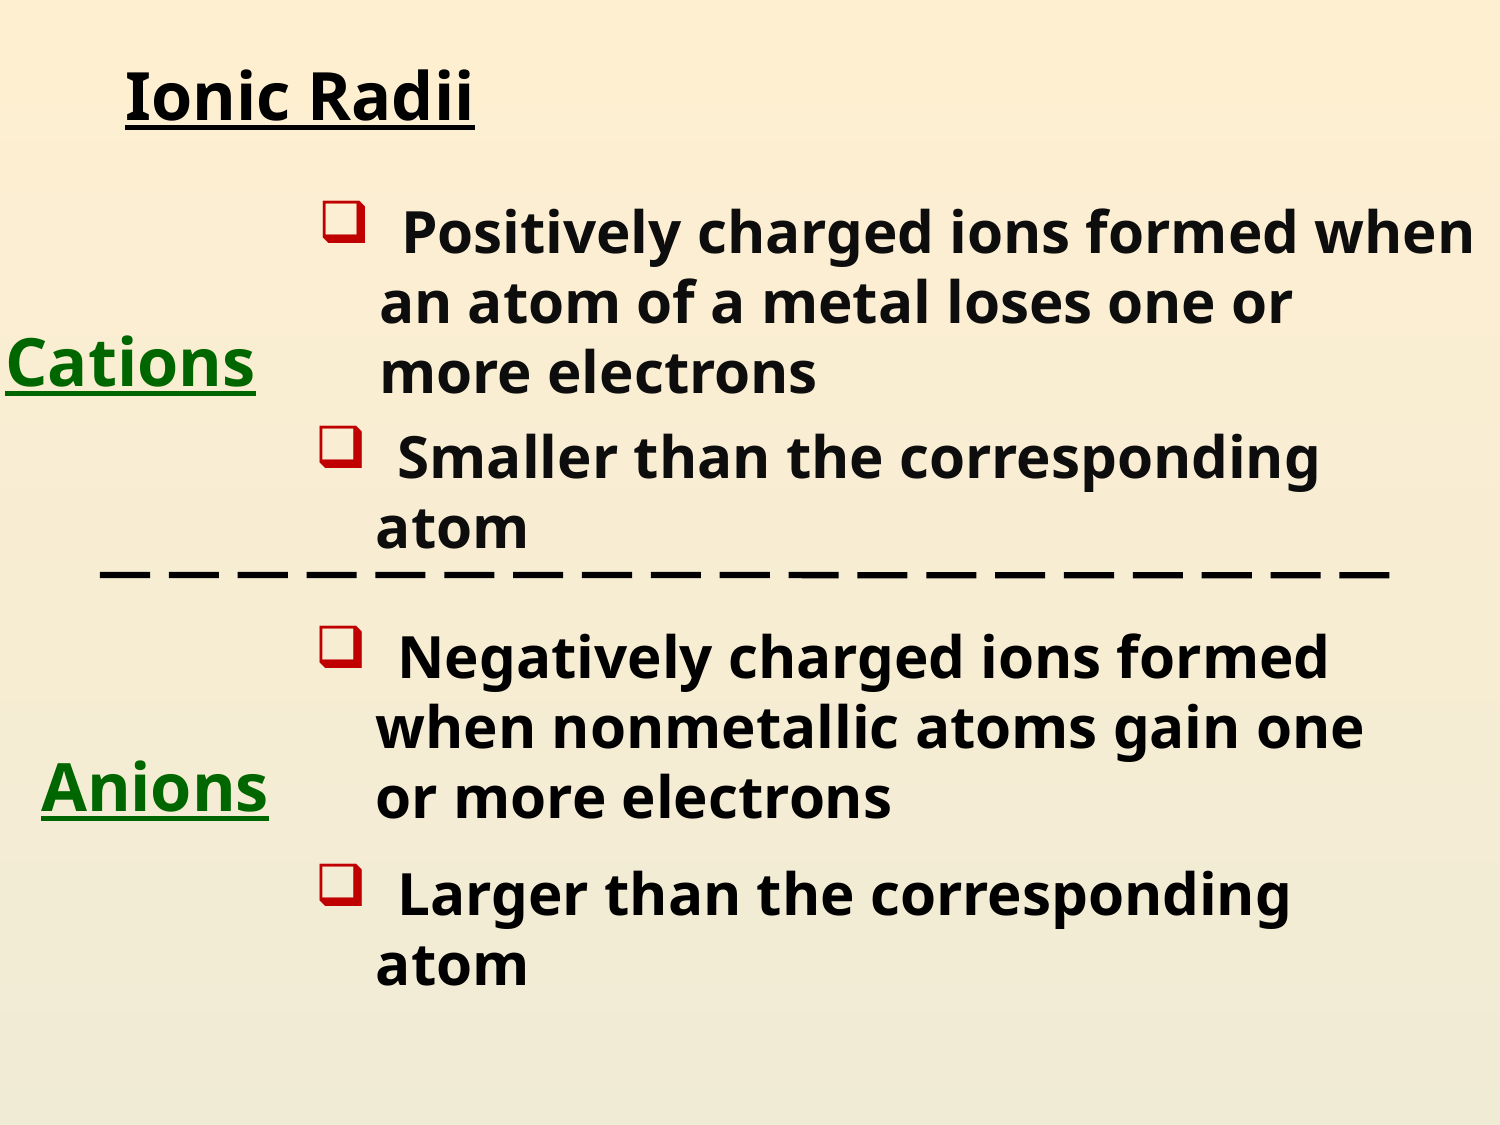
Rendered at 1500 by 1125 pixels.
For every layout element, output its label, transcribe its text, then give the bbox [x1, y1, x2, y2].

text_box Negatively charged ions formed when nonmetallic atoms gain one or more electrons [300, 612, 1450, 838]
text_box Larger than the corresponding atom [300, 849, 1375, 1005]
title Ionic Radii [37, 37, 563, 151]
text_box Positively charged ions formed when an atom of a metal loses one or more electrons [303, 187, 1500, 413]
text_box Anions [26, 737, 284, 833]
text_box Cations [0, 312, 271, 408]
text_box Smaller than the corresponding atom [300, 412, 1400, 568]
